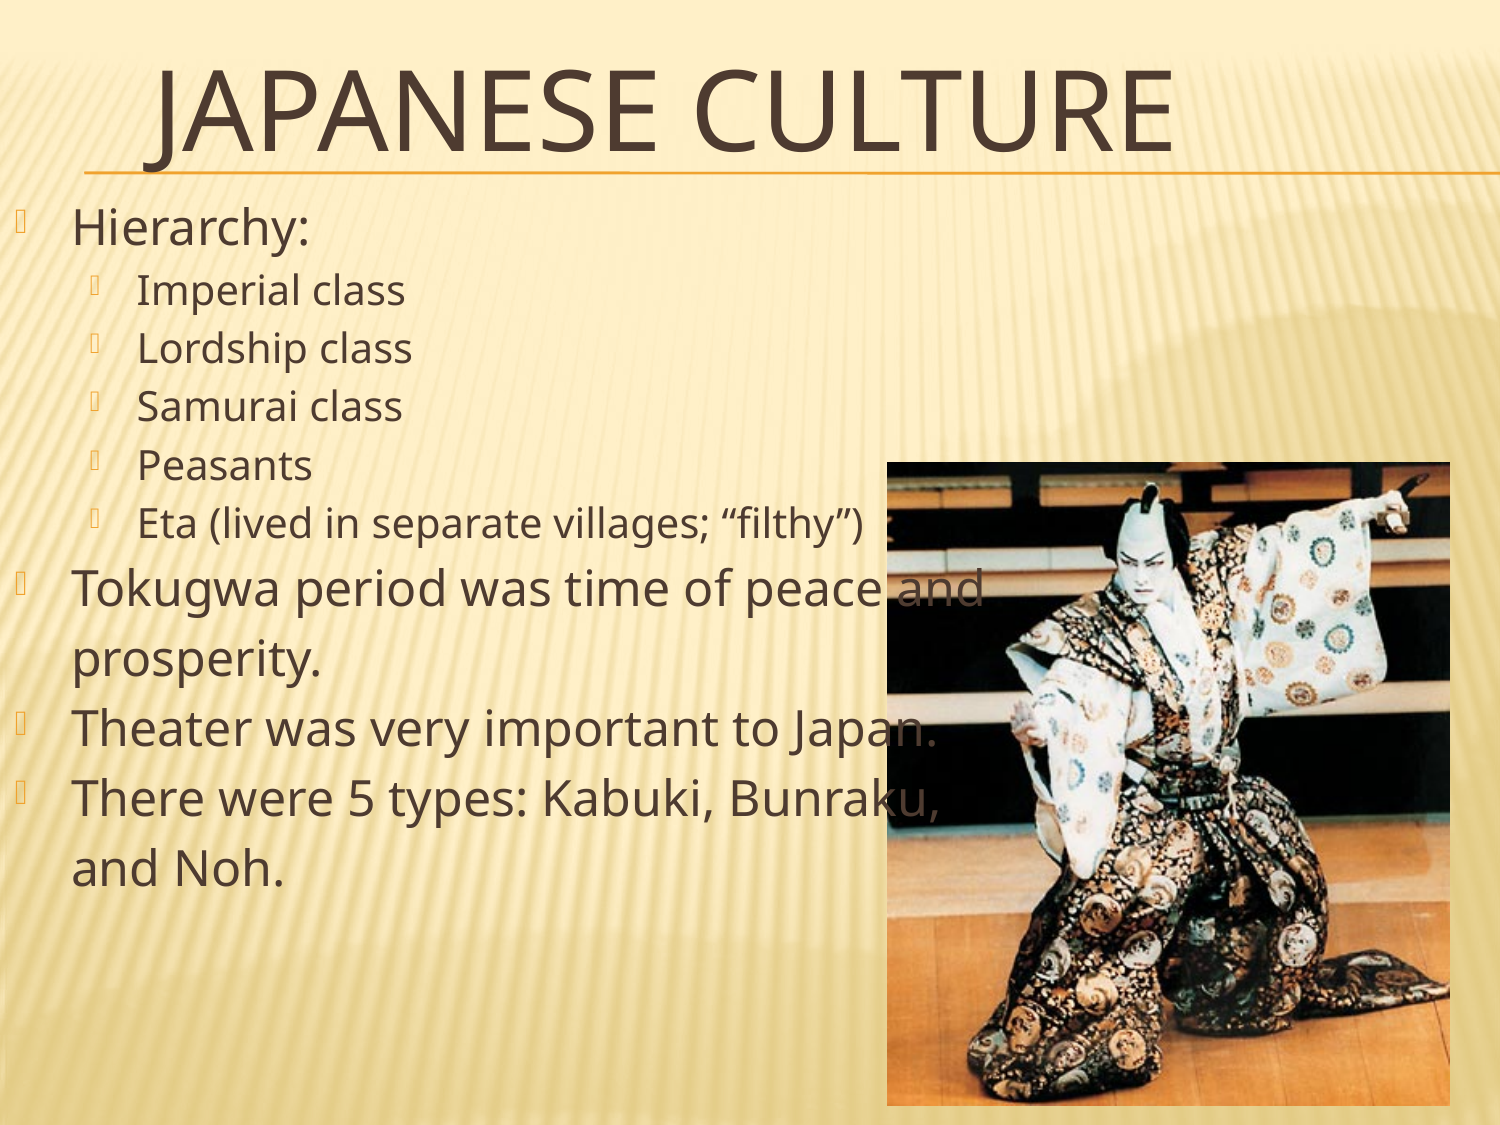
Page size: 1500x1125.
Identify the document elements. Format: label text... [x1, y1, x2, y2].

list Hierarchy: Imperial class Lordship class Samurai class Peasants Eta (lived in separate villages; “filthy”) Tokugwa period was time of peace and prosperity. Theater was very important to Japan. There were 5 types: Kabuki, Bunraku, and Noh. [0, 187, 1350, 930]
picture [887, 462, 1451, 1106]
title Japanese Culture [137, 37, 1500, 175]
